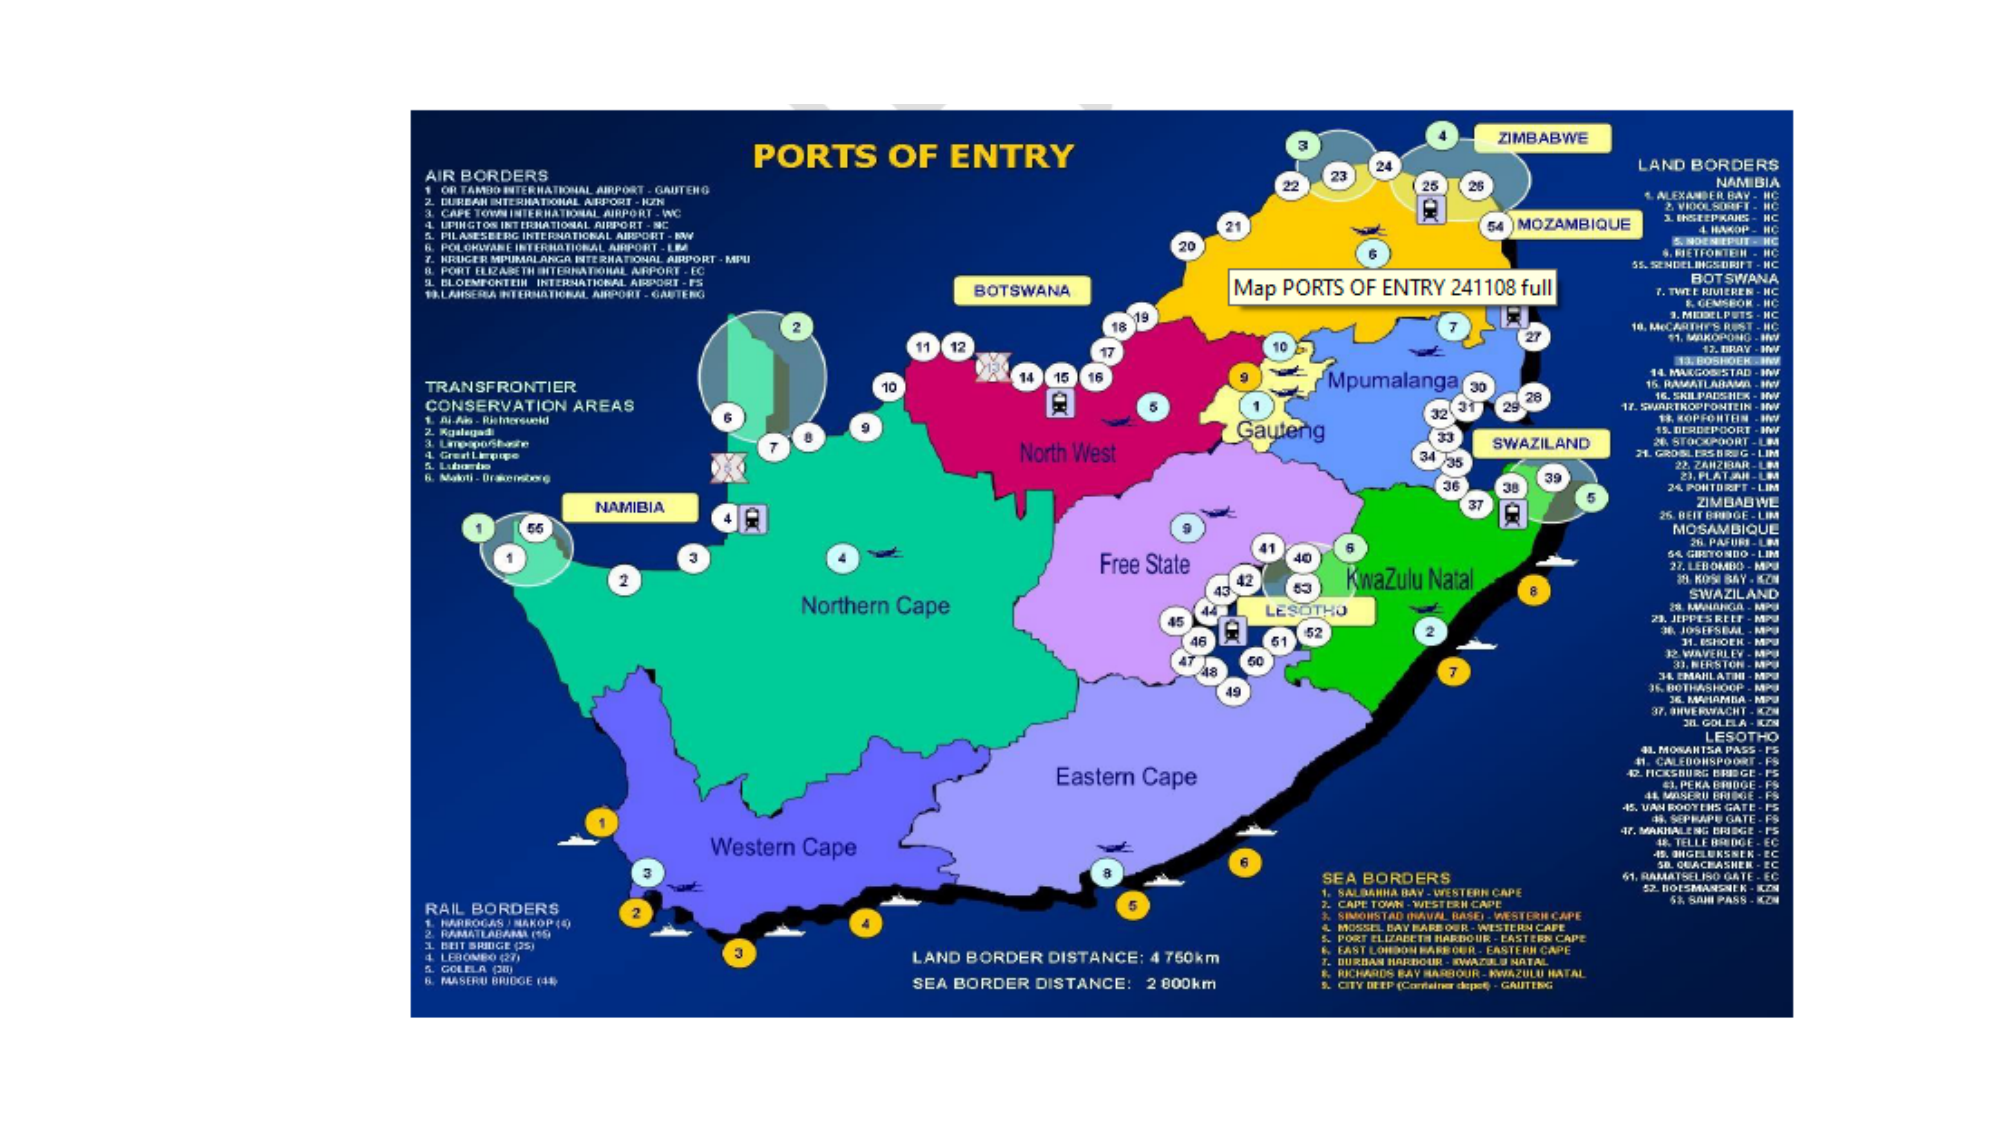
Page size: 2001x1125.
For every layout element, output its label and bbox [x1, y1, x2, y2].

picture [404, 104, 1796, 1021]
